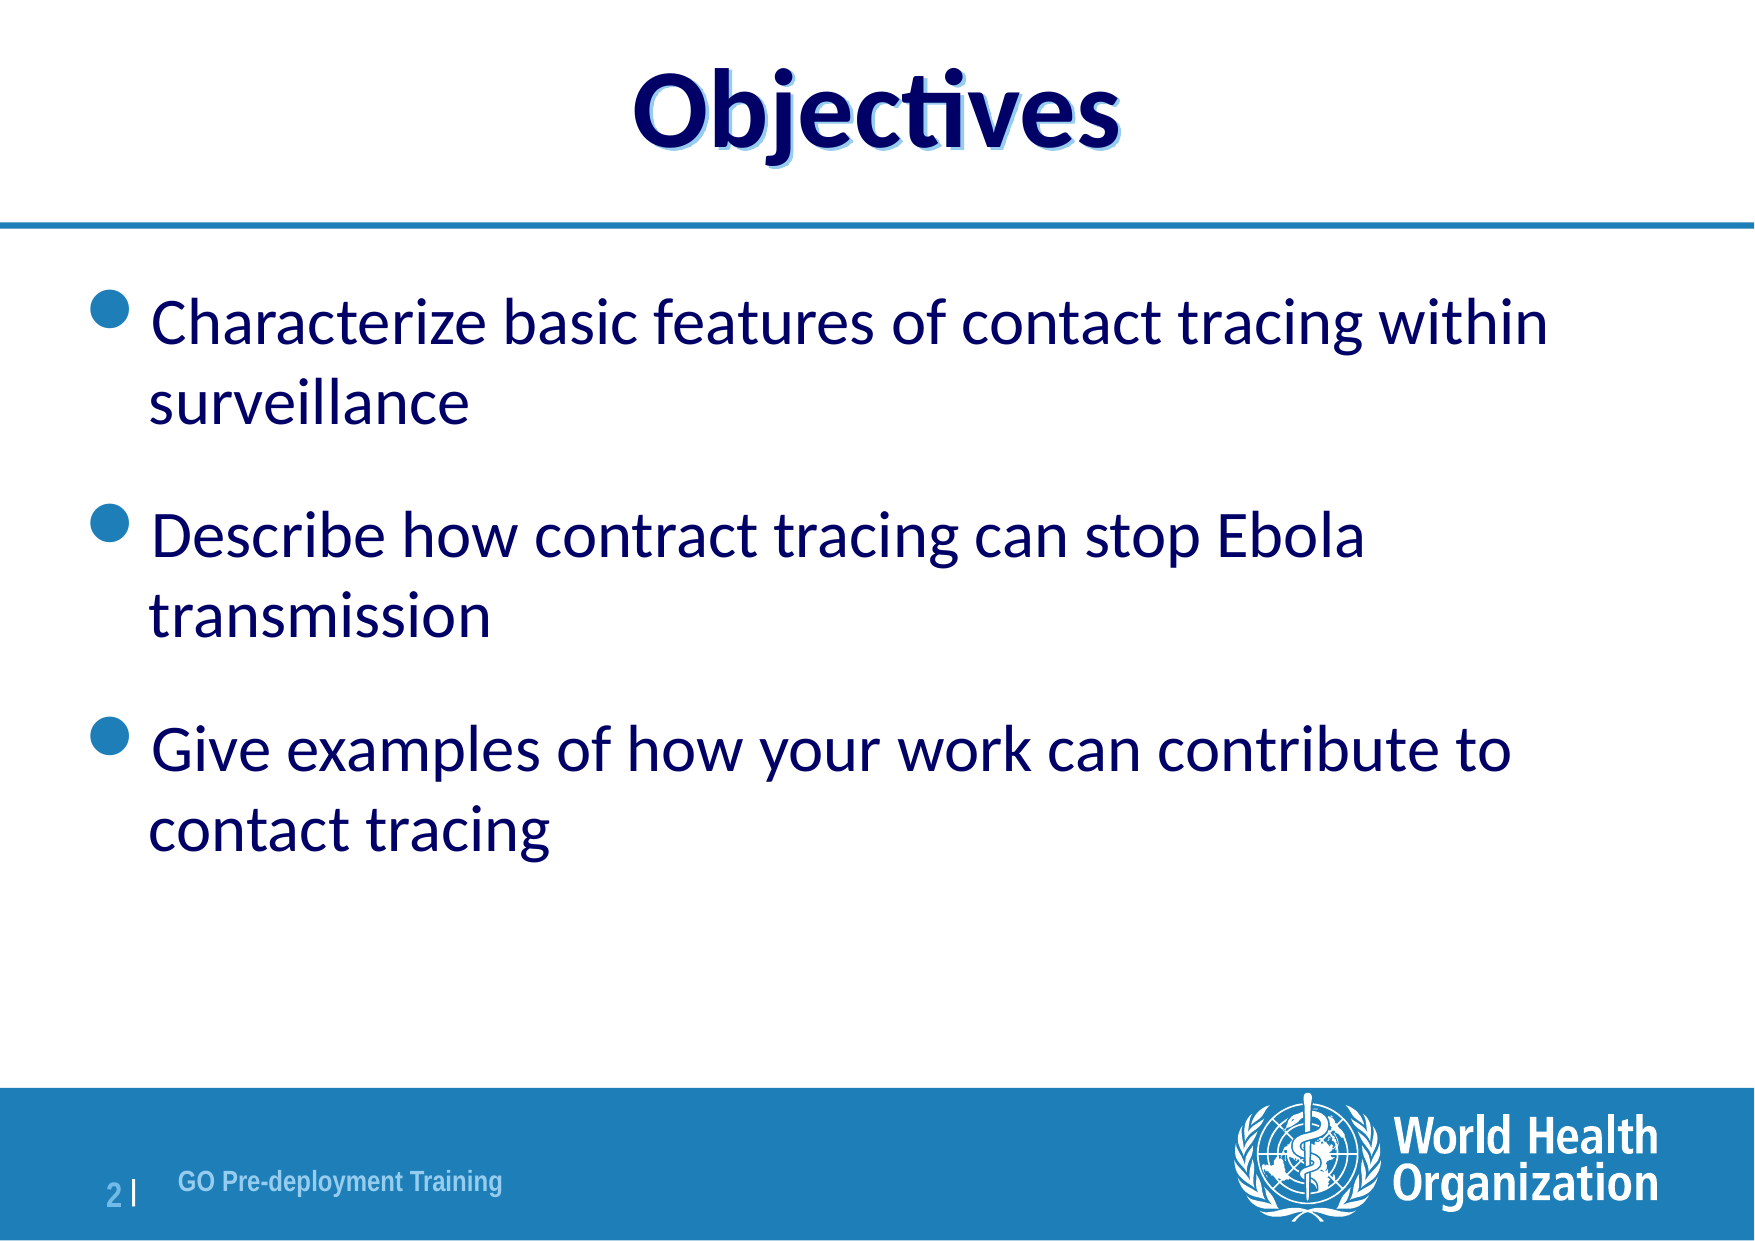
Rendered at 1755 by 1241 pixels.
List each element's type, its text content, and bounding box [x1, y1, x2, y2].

list Characterize basic features of contact tracing within surveillance Describe how contract tracing can stop Ebola transmission Give examples of how your work can contribute to contact tracing [84, 277, 1676, 968]
title Objectives [0, 13, 1755, 192]
